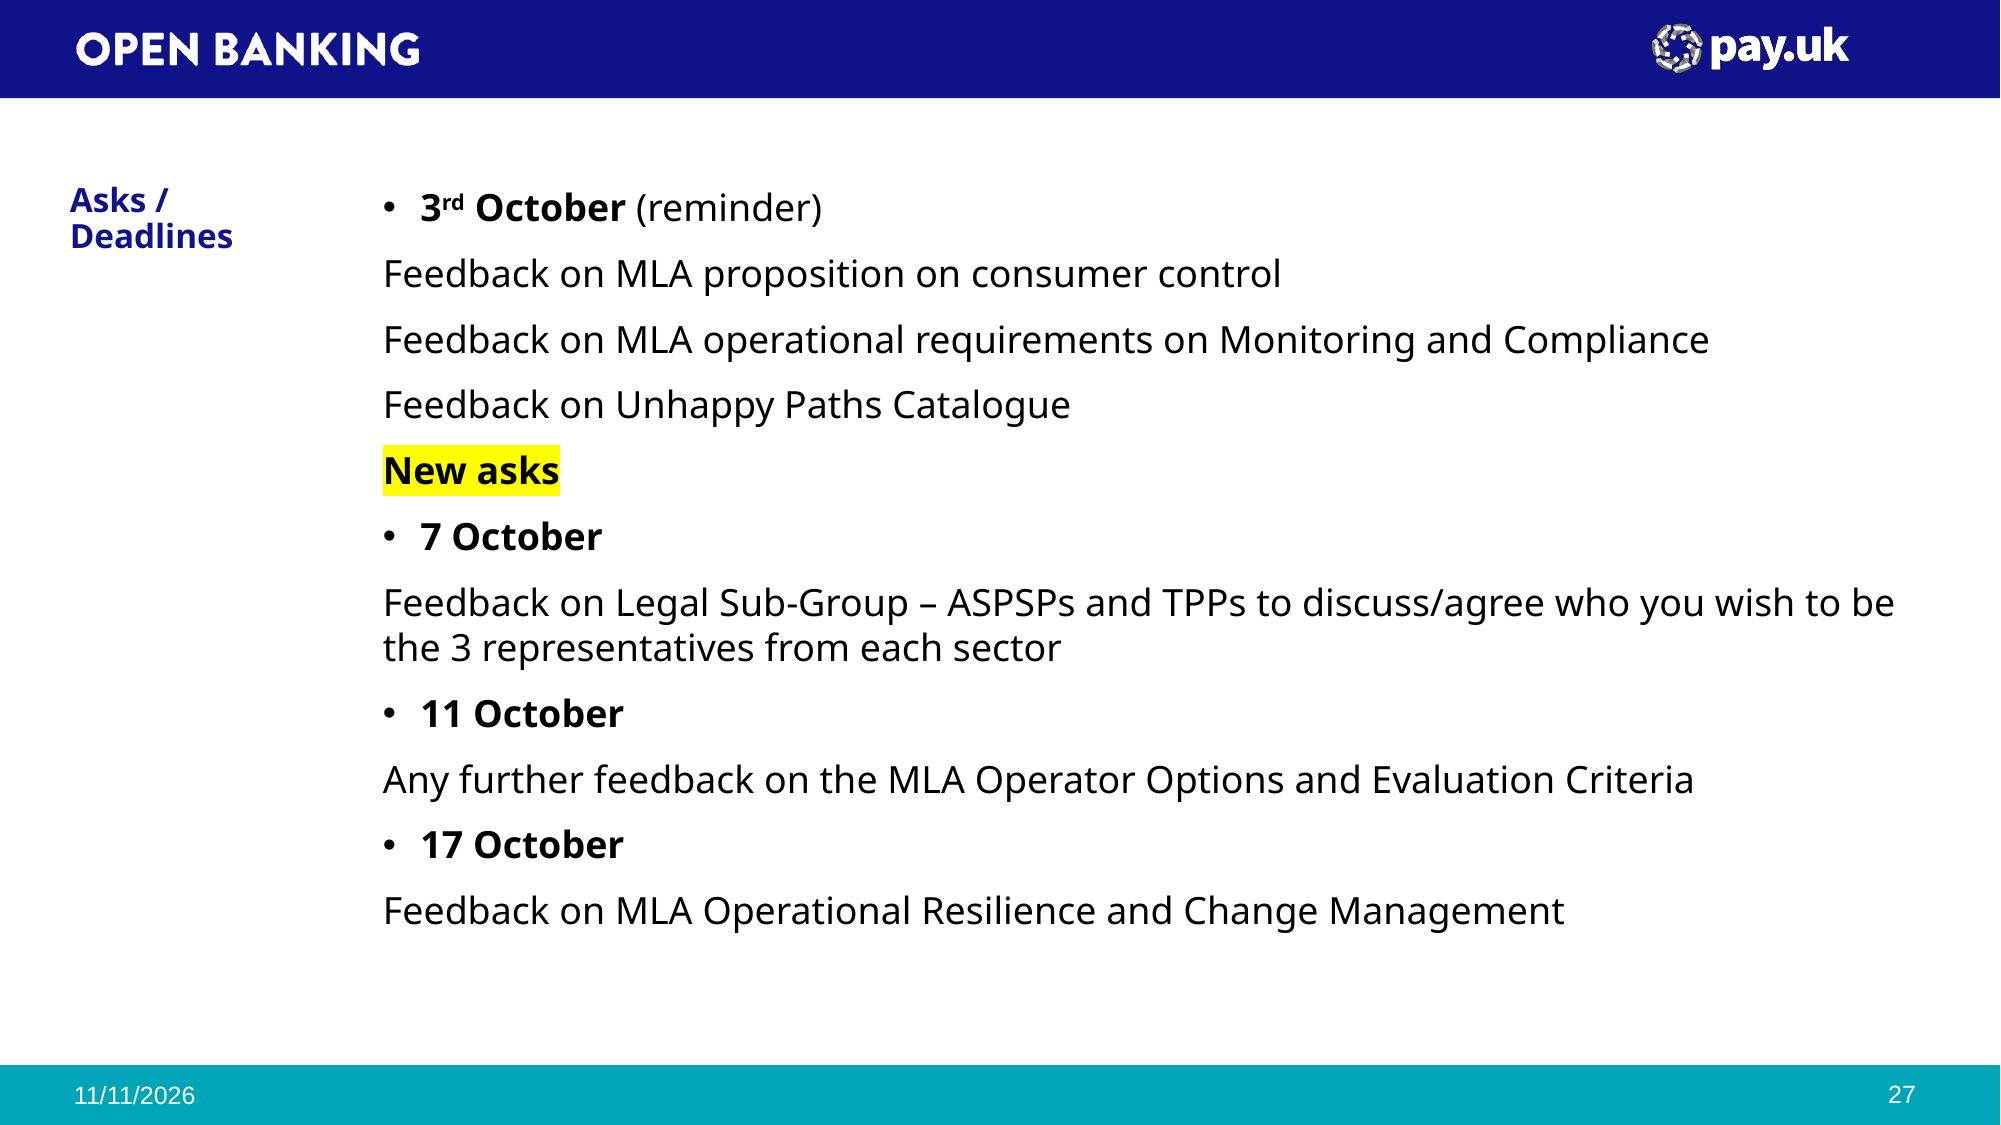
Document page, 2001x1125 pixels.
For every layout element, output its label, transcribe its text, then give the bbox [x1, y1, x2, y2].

title Asks / Deadlines [54, 176, 291, 453]
footer [662, 1064, 1338, 1124]
slide_number 27 [1412, 1064, 1932, 1124]
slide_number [59, 1065, 509, 1125]
picture [43, 0, 452, 99]
list 3rd October (reminder) Feedback on MLA proposition on consumer control Feedback on MLA operational requirements on Monitoring and Compliance Feedback on Unhappy Paths Catalogue New asks 7 October Feedback on Legal Sub-Group – ASPSPs and TPPs to discuss/agree who you wish to be the 3 representatives from each sector 11 October Any further feedback on the MLA Operator Options and Evaluation Criteria 17 October Feedback on MLA Operational Resilience and Change Management [367, 176, 1925, 1017]
picture [1644, 12, 1856, 78]
